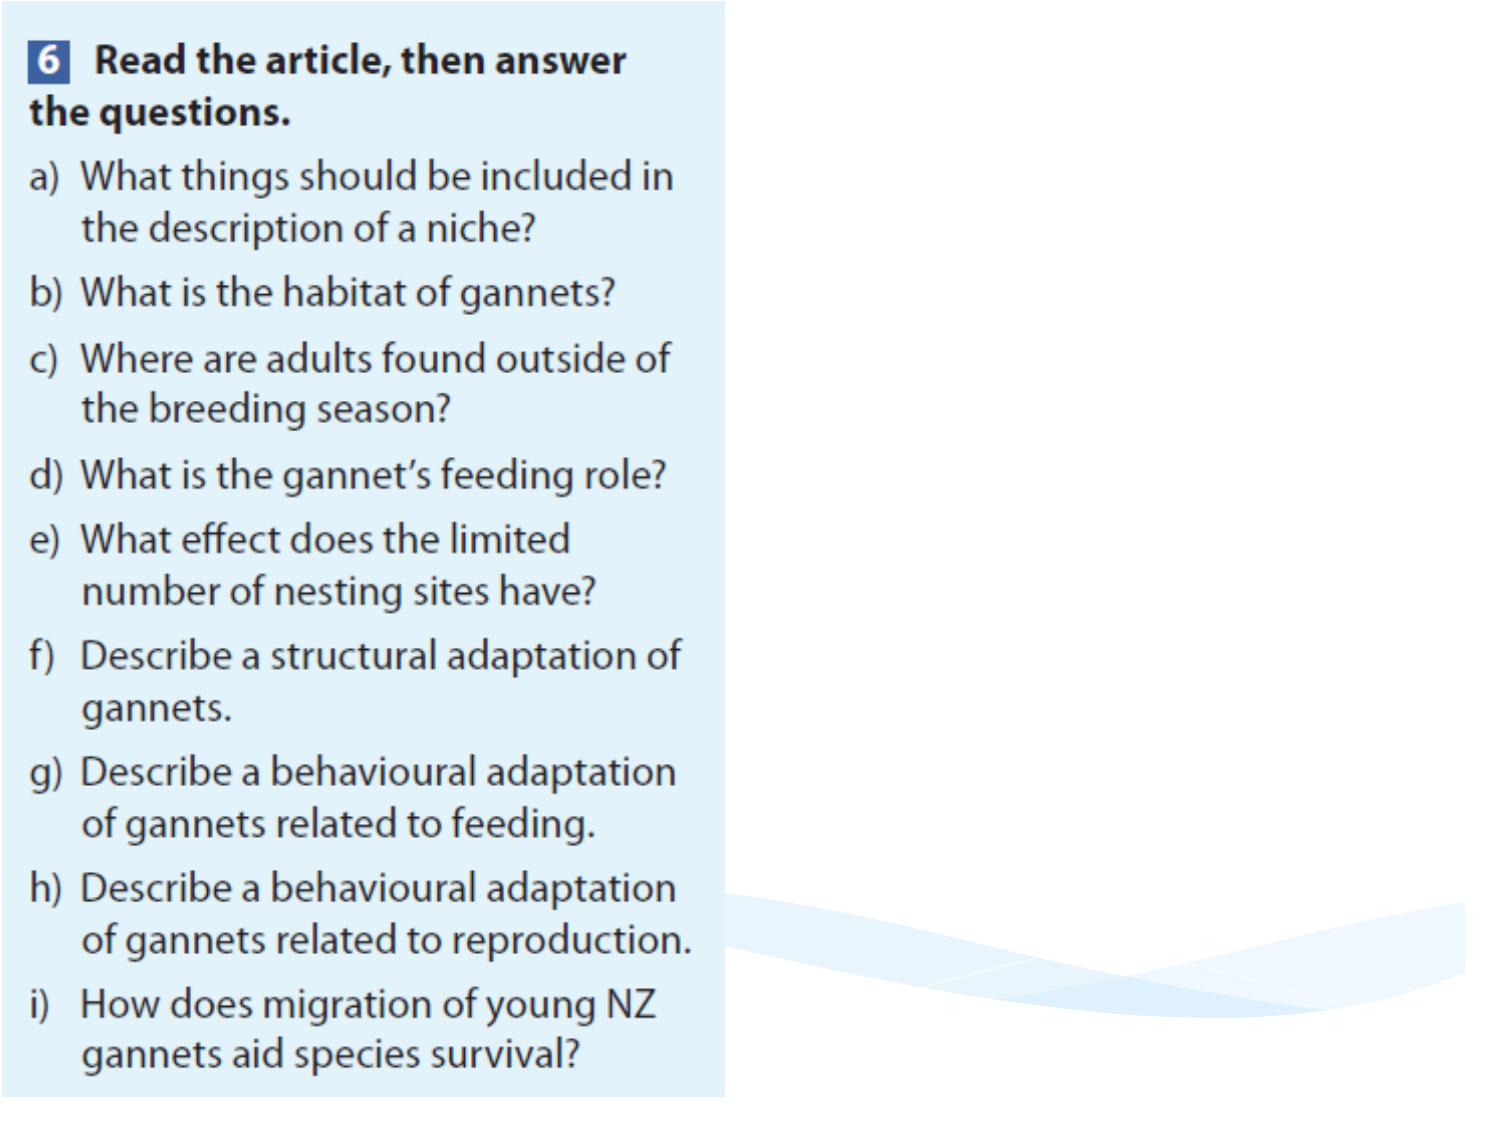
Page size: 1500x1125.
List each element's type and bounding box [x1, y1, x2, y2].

picture [1, 1, 726, 1097]
